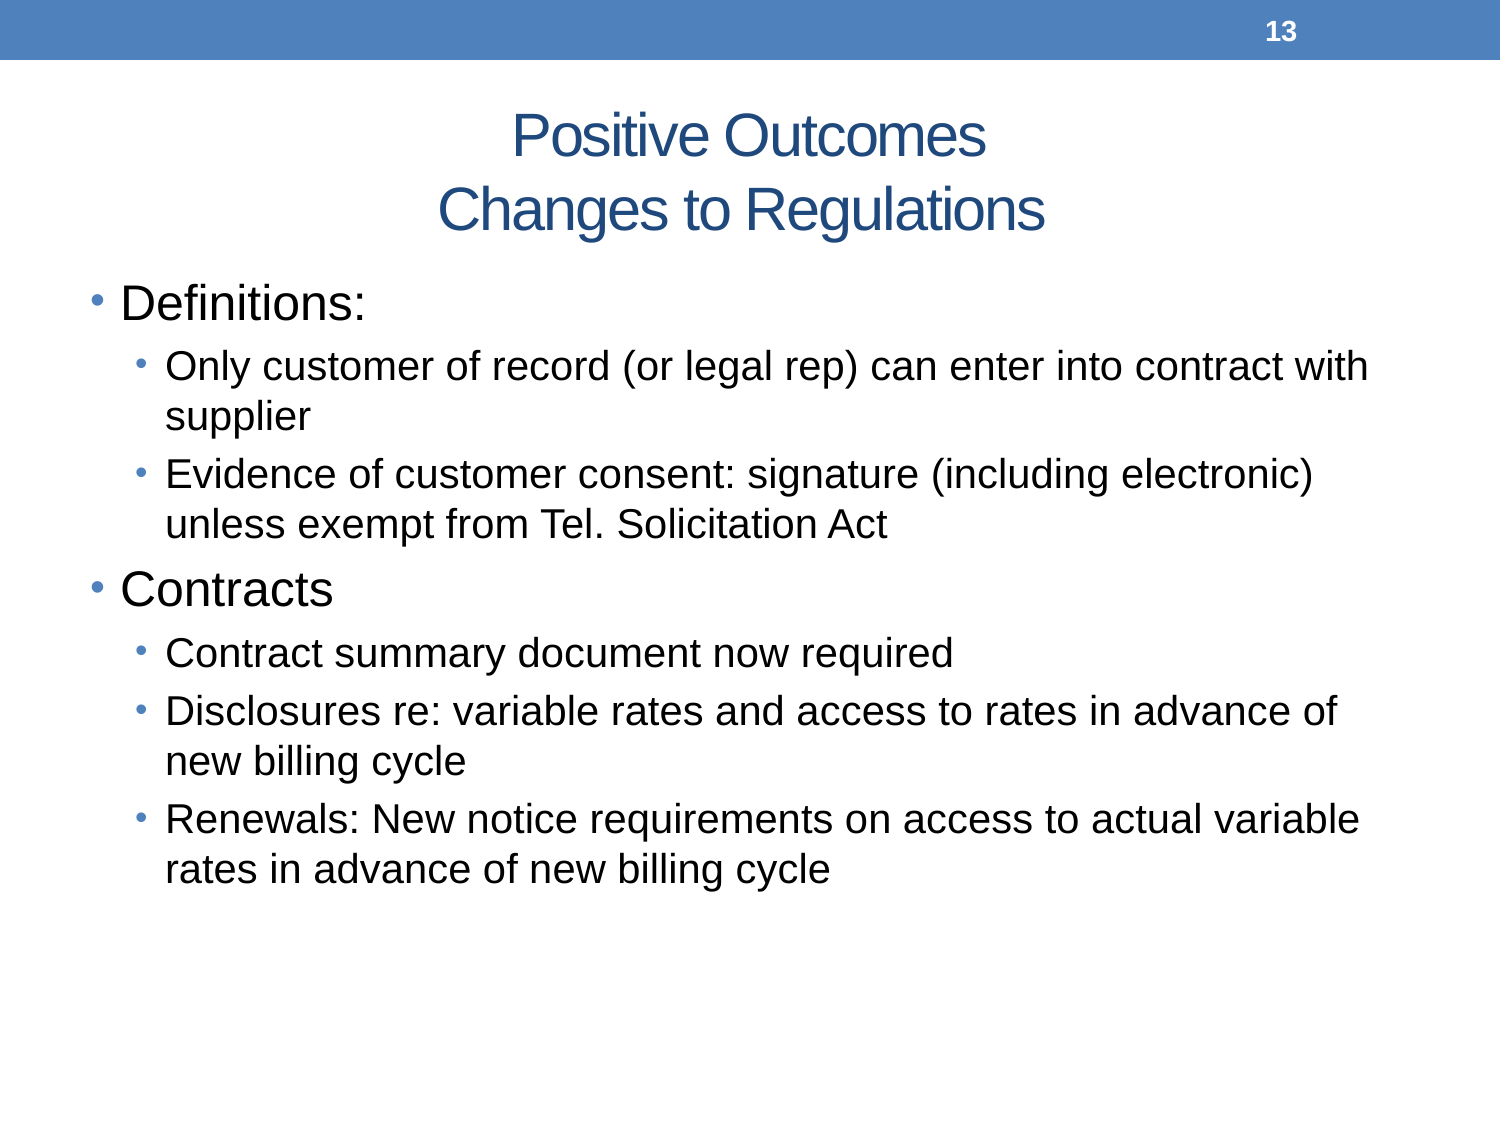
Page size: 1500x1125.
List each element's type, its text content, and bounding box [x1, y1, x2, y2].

list Definitions: Only customer of record (or legal rep) can enter into contract with supplier Evidence of customer consent: signature (including electronic) unless exempt from Tel. Solicitation Act Contracts Contract summary document now required Disclosures re: variable rates and access to rates in advance of new billing cycle Renewals: New notice requirements on access to actual variable rates in advance of new billing cycle [75, 262, 1425, 1063]
title Positive Outcomes Changes to Regulations [75, 87, 1425, 250]
slide_number 13 [1250, 3, 1425, 57]
